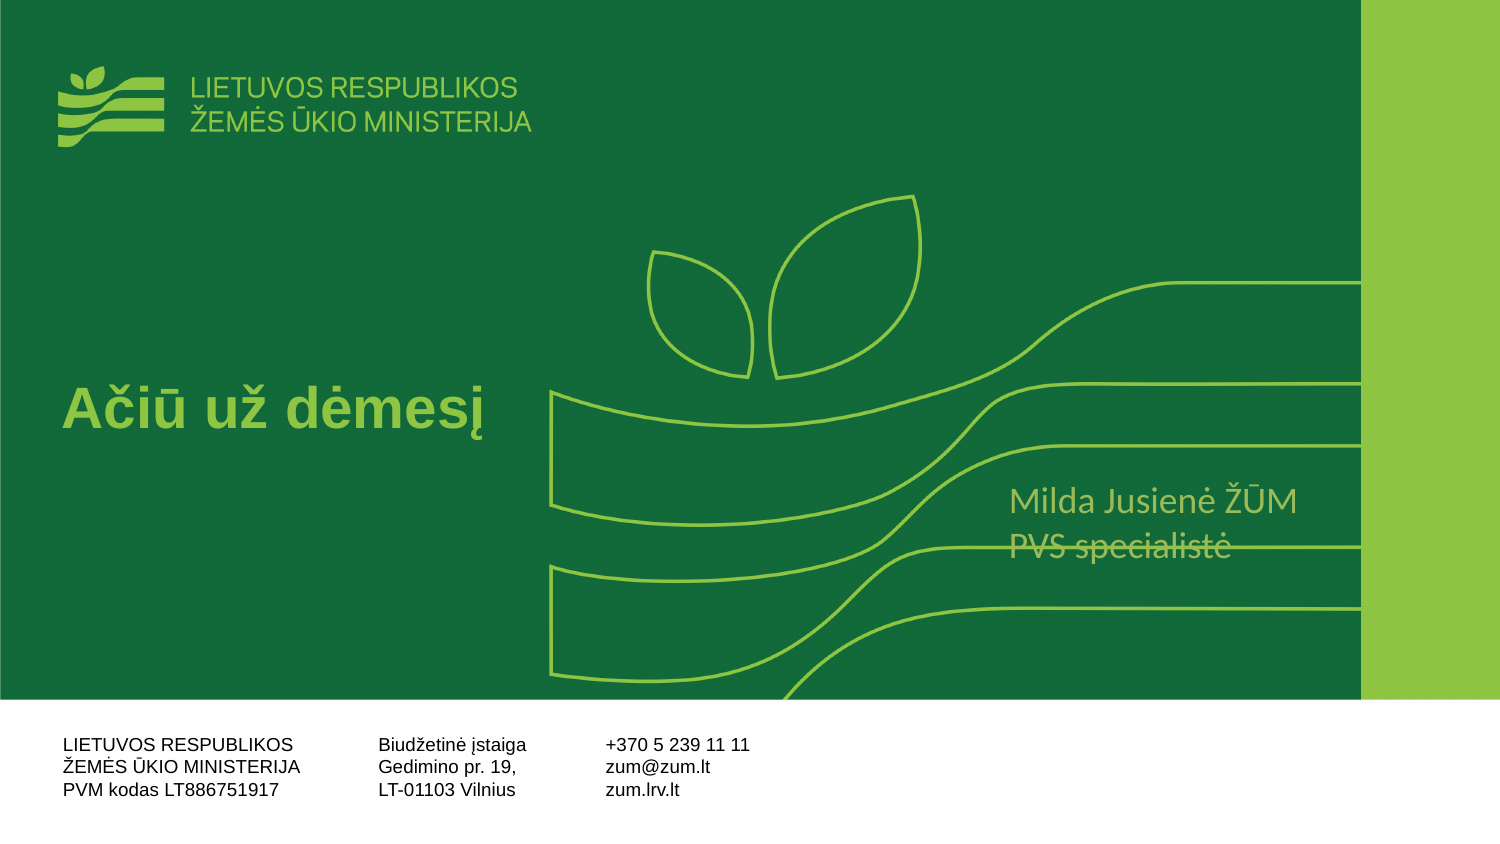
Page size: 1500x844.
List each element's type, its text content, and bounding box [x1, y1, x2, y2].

text_box Milda Jusienė ŽŪM PVS specialistė [993, 468, 1346, 573]
text_box LIETUVOS RESPUBLIKOS ŽEMĖS ŪKIO MINISTERIJA PVM kodas LT886751917 [48, 725, 316, 808]
text_box +370 5 239 11 11 zum@zum.lt zum.lrv.lt [590, 725, 771, 808]
text_box Ačiū už dėmesį [46, 363, 516, 448]
picture [0, 0, 1500, 844]
text_box Biudžetinė įstaiga Gedimino pr. 19, LT-01103 Vilnius [363, 725, 542, 808]
